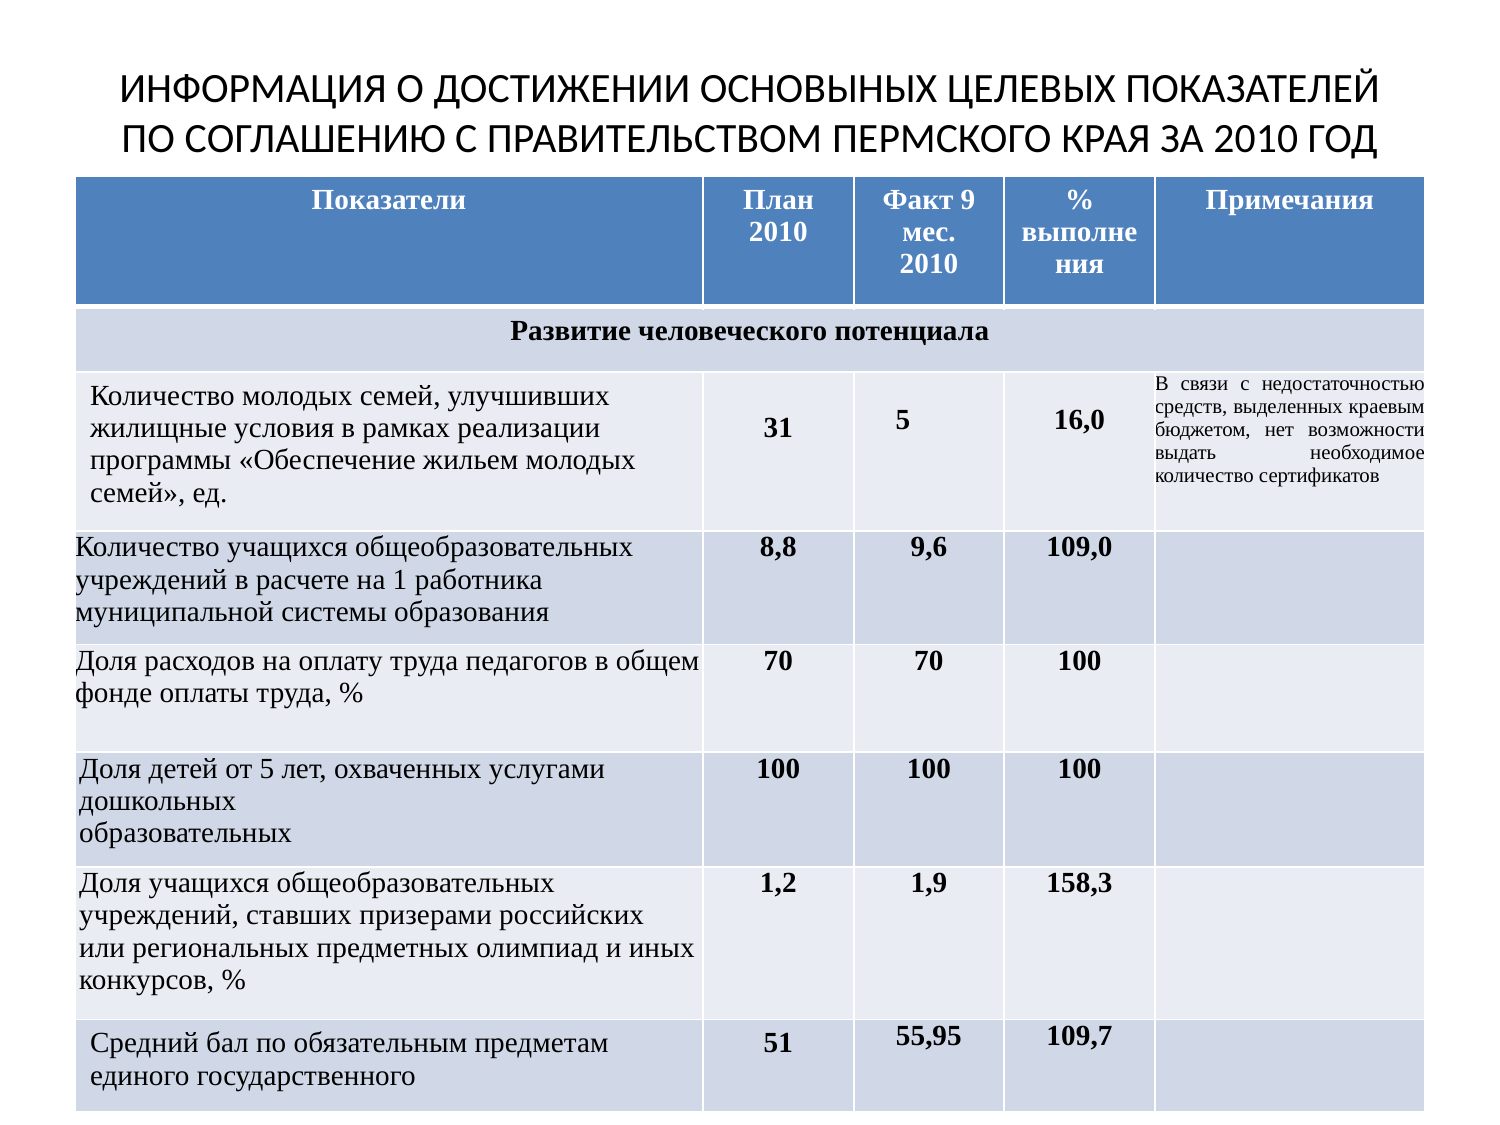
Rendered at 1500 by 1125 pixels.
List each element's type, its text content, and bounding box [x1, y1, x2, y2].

table_cell Количество учащихся общеобразовательных учреждений в расчете на 1 работника муниципальной системы образования [76, 532, 702, 644]
table_cell 8,8 [704, 532, 853, 644]
table_header Примечания [1156, 177, 1424, 304]
table_cell Количество молодых семей, улучшивших жилищные условия в рамках реализации программы «Обеспечение жильем молодых семей», ед. [76, 373, 702, 530]
table_cell 51 [704, 1020, 853, 1111]
table_cell 1,9 [855, 868, 1003, 1019]
table_cell 100 [704, 753, 853, 866]
table_cell 100 [1005, 645, 1154, 751]
table_header План 2010 [704, 177, 853, 304]
table_cell 16,0 [1005, 373, 1154, 530]
table_header Факт 9 мес. 2010 [855, 177, 1003, 304]
title ИНФОРМАЦИЯ О ДОСТИЖЕНИИ ОСНОВЫНЫХ ЦЕЛЕВЫХ ПОКАЗАТЕЛЕЙ ПО СОГЛАШЕНИЮ С ПРАВИТЕЛЬСТВОМ ПЕРМСКОГО КРАЯ ЗА 2010 ГОД [75, 45, 1425, 175]
table_cell Средний бал по обязательным предметам единого государственного [76, 1020, 702, 1111]
table_cell 109,7 [1005, 1020, 1154, 1111]
table_header % выполнения [1005, 177, 1154, 304]
table_cell Доля расходов на оплату труда педагогов в общем фонде оплаты труда, % [76, 645, 702, 751]
table_cell Развитие человеческого потенциала [76, 309, 1424, 371]
table_cell [1156, 645, 1424, 751]
table_cell 31 [704, 373, 853, 530]
table_cell 55,95 [855, 1020, 1003, 1111]
table_cell 70 [855, 645, 1003, 751]
table_cell 9,6 [855, 532, 1003, 644]
table_cell [1156, 532, 1424, 644]
table_cell Доля детей от 5 лет, охваченных услугами дошкольных образовательных [76, 753, 702, 866]
table_cell [1156, 868, 1424, 1019]
table_cell 5 [855, 373, 1003, 530]
table_cell Доля учащихся общеобразовательных учреждений, ставших призерами российских или региональных предметных олимпиад и иных конкурсов, % [76, 868, 702, 1019]
table_cell [1156, 1020, 1424, 1111]
table_header Показатели [76, 177, 702, 304]
table_cell 109,0 [1005, 532, 1154, 644]
table_cell 70 [704, 645, 853, 751]
table_cell 100 [855, 753, 1003, 866]
table_cell 100 [1005, 753, 1154, 866]
table_cell 158,3 [1005, 868, 1154, 1019]
table_cell В связи с недостаточностью средств, выделенных краевым бюджетом, нет возможности выдать необходимое количество сертификатов [1156, 373, 1424, 530]
table_cell [1156, 753, 1424, 866]
table_cell 1,2 [704, 868, 853, 1019]
